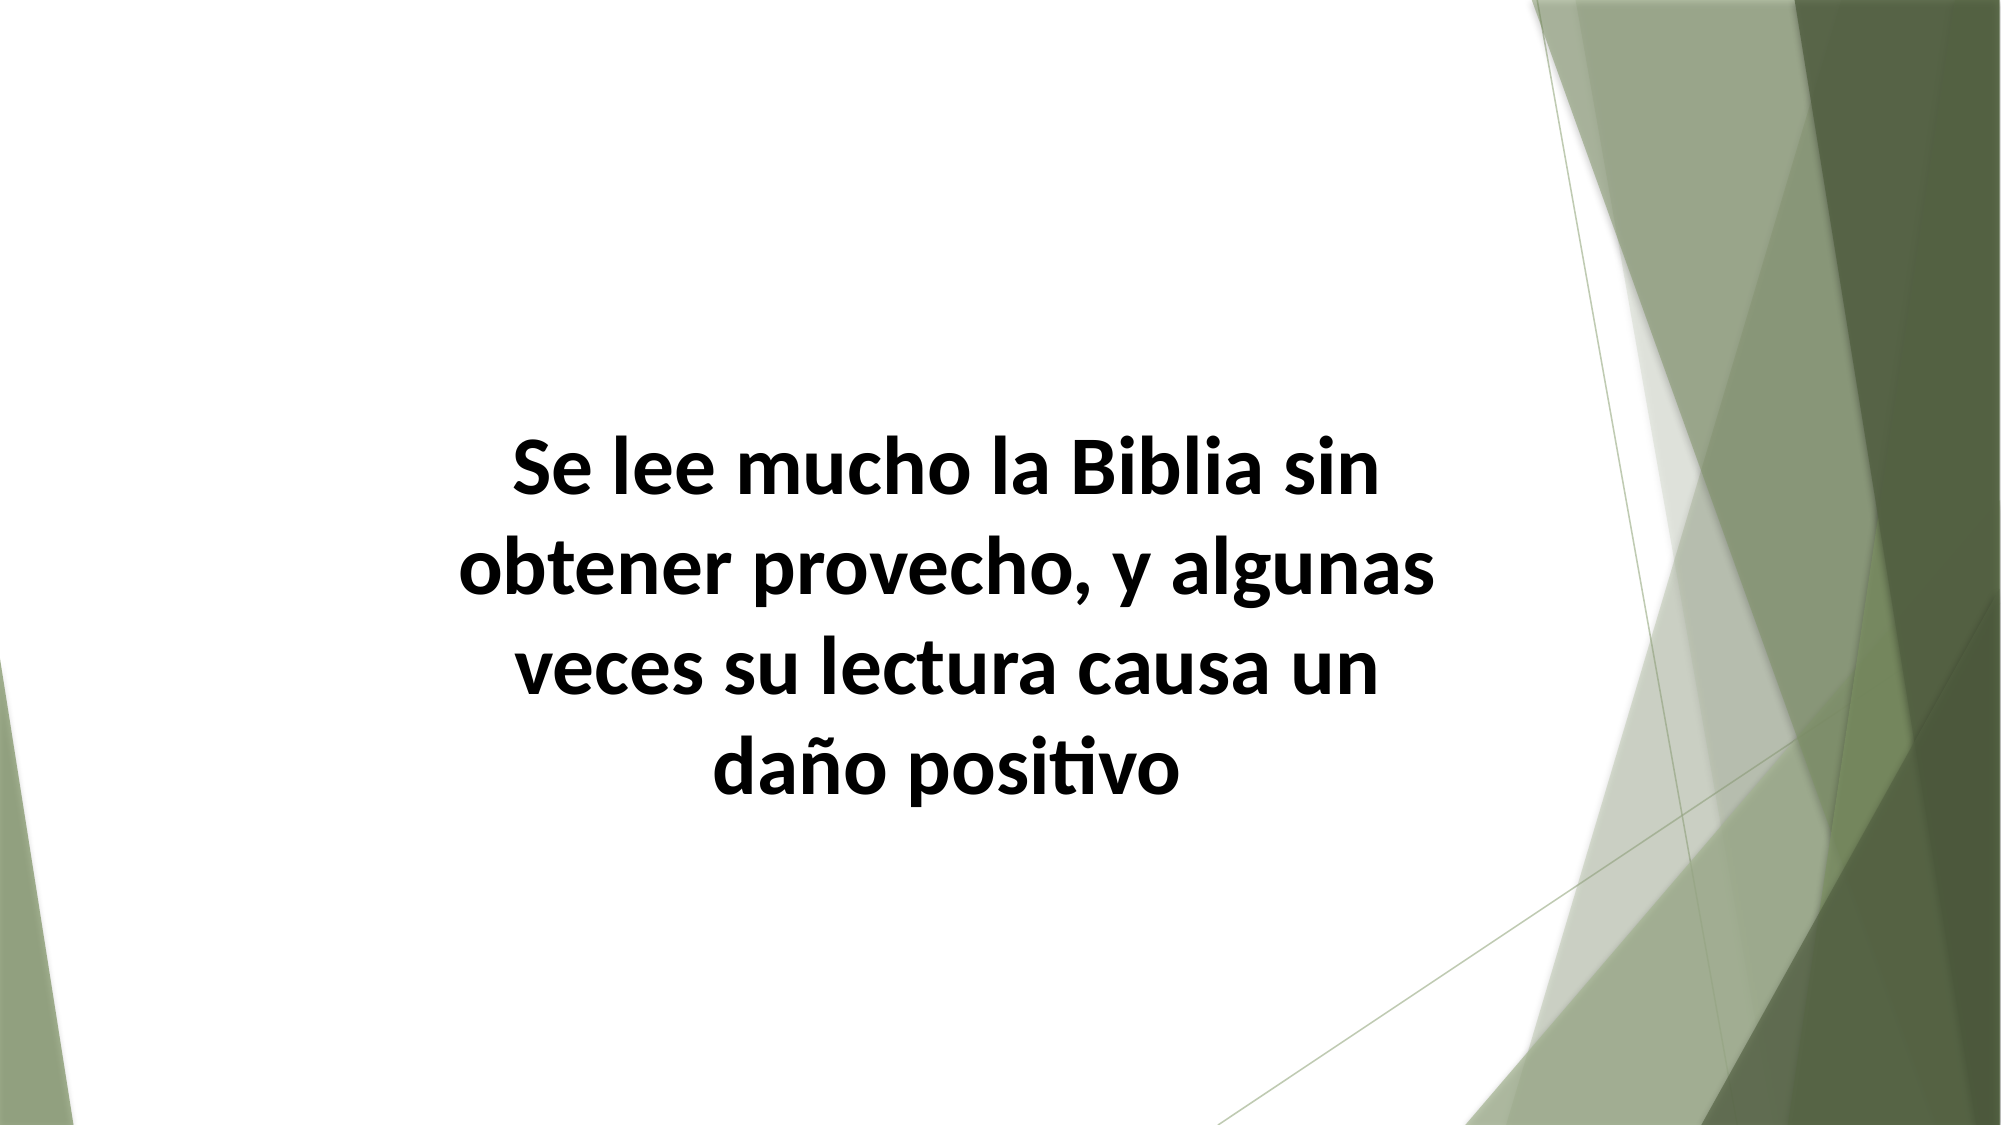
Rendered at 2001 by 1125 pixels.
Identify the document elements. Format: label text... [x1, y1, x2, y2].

text_box Se lee mucho la Biblia sin obtener provecho, y algunas veces su lectura causa un daño positivo [430, 403, 1464, 819]
